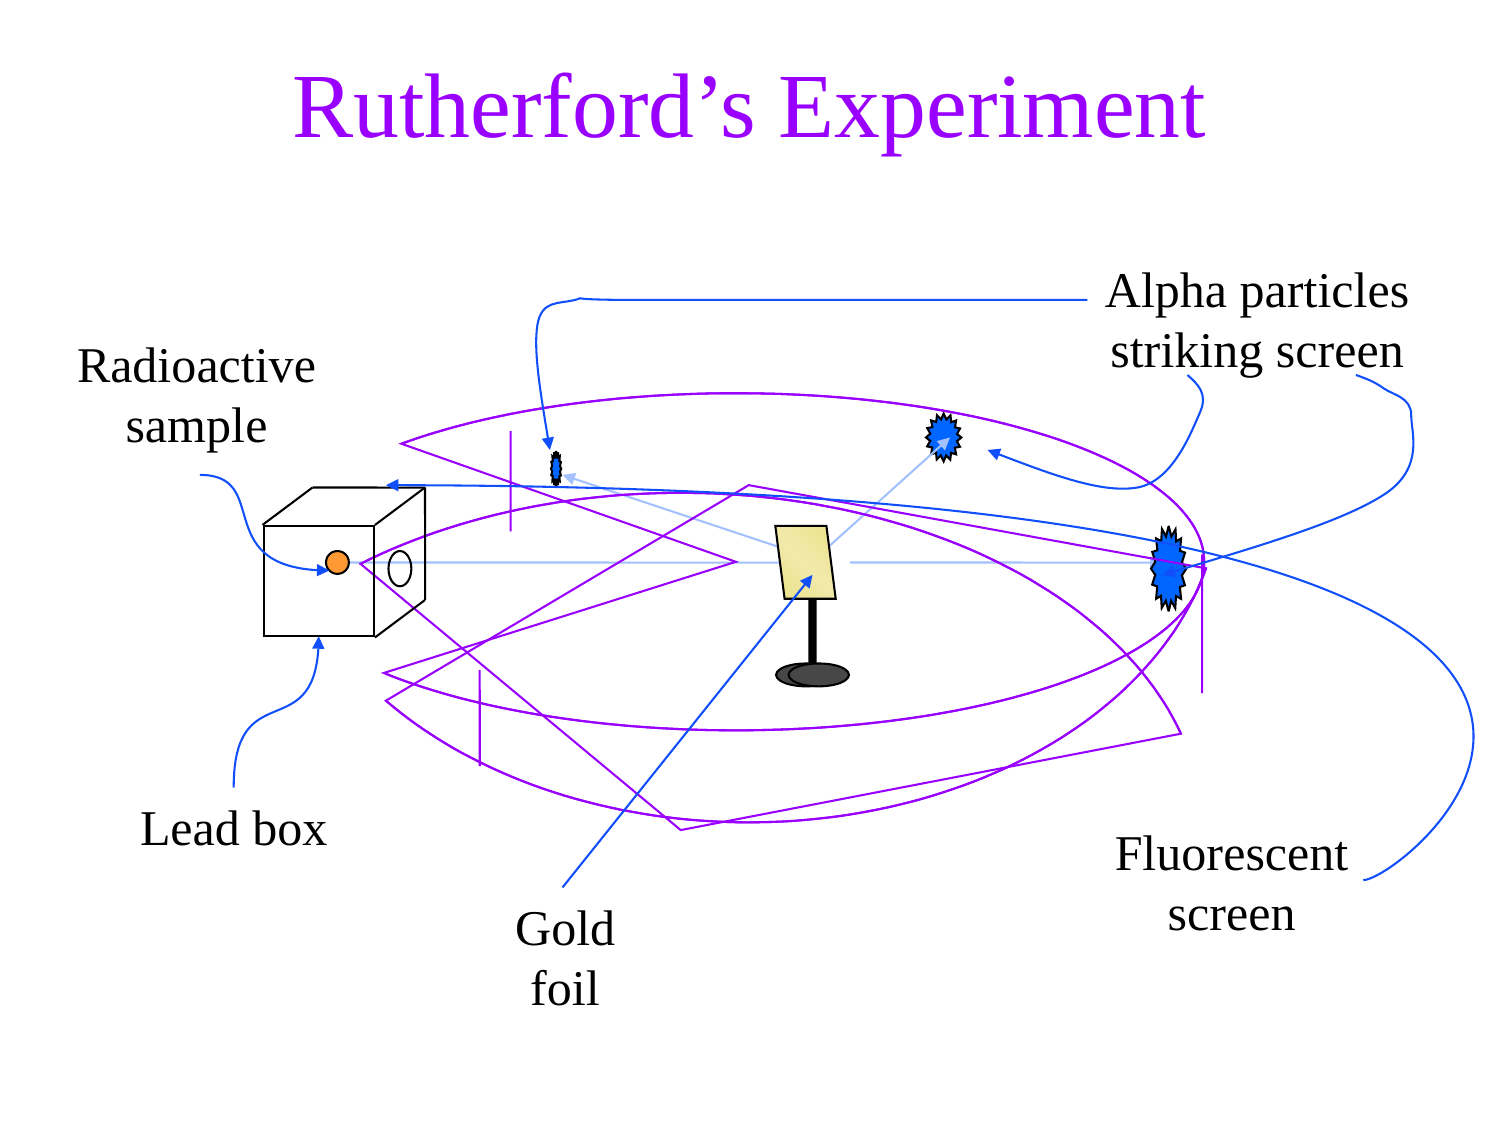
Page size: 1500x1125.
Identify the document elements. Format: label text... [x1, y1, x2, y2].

text_box Rutherford’s Experiment [12, 32, 1488, 170]
text_box Lead box [125, 787, 343, 863]
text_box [199, 474, 330, 571]
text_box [233, 636, 319, 788]
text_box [533, 249, 1426, 576]
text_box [385, 484, 1364, 881]
text_box Fluorescent screen [1099, 888, 1364, 948]
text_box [262, 392, 528, 831]
text_box Radioactive sample [62, 324, 332, 461]
text_box Gold foil [500, 889, 630, 1023]
